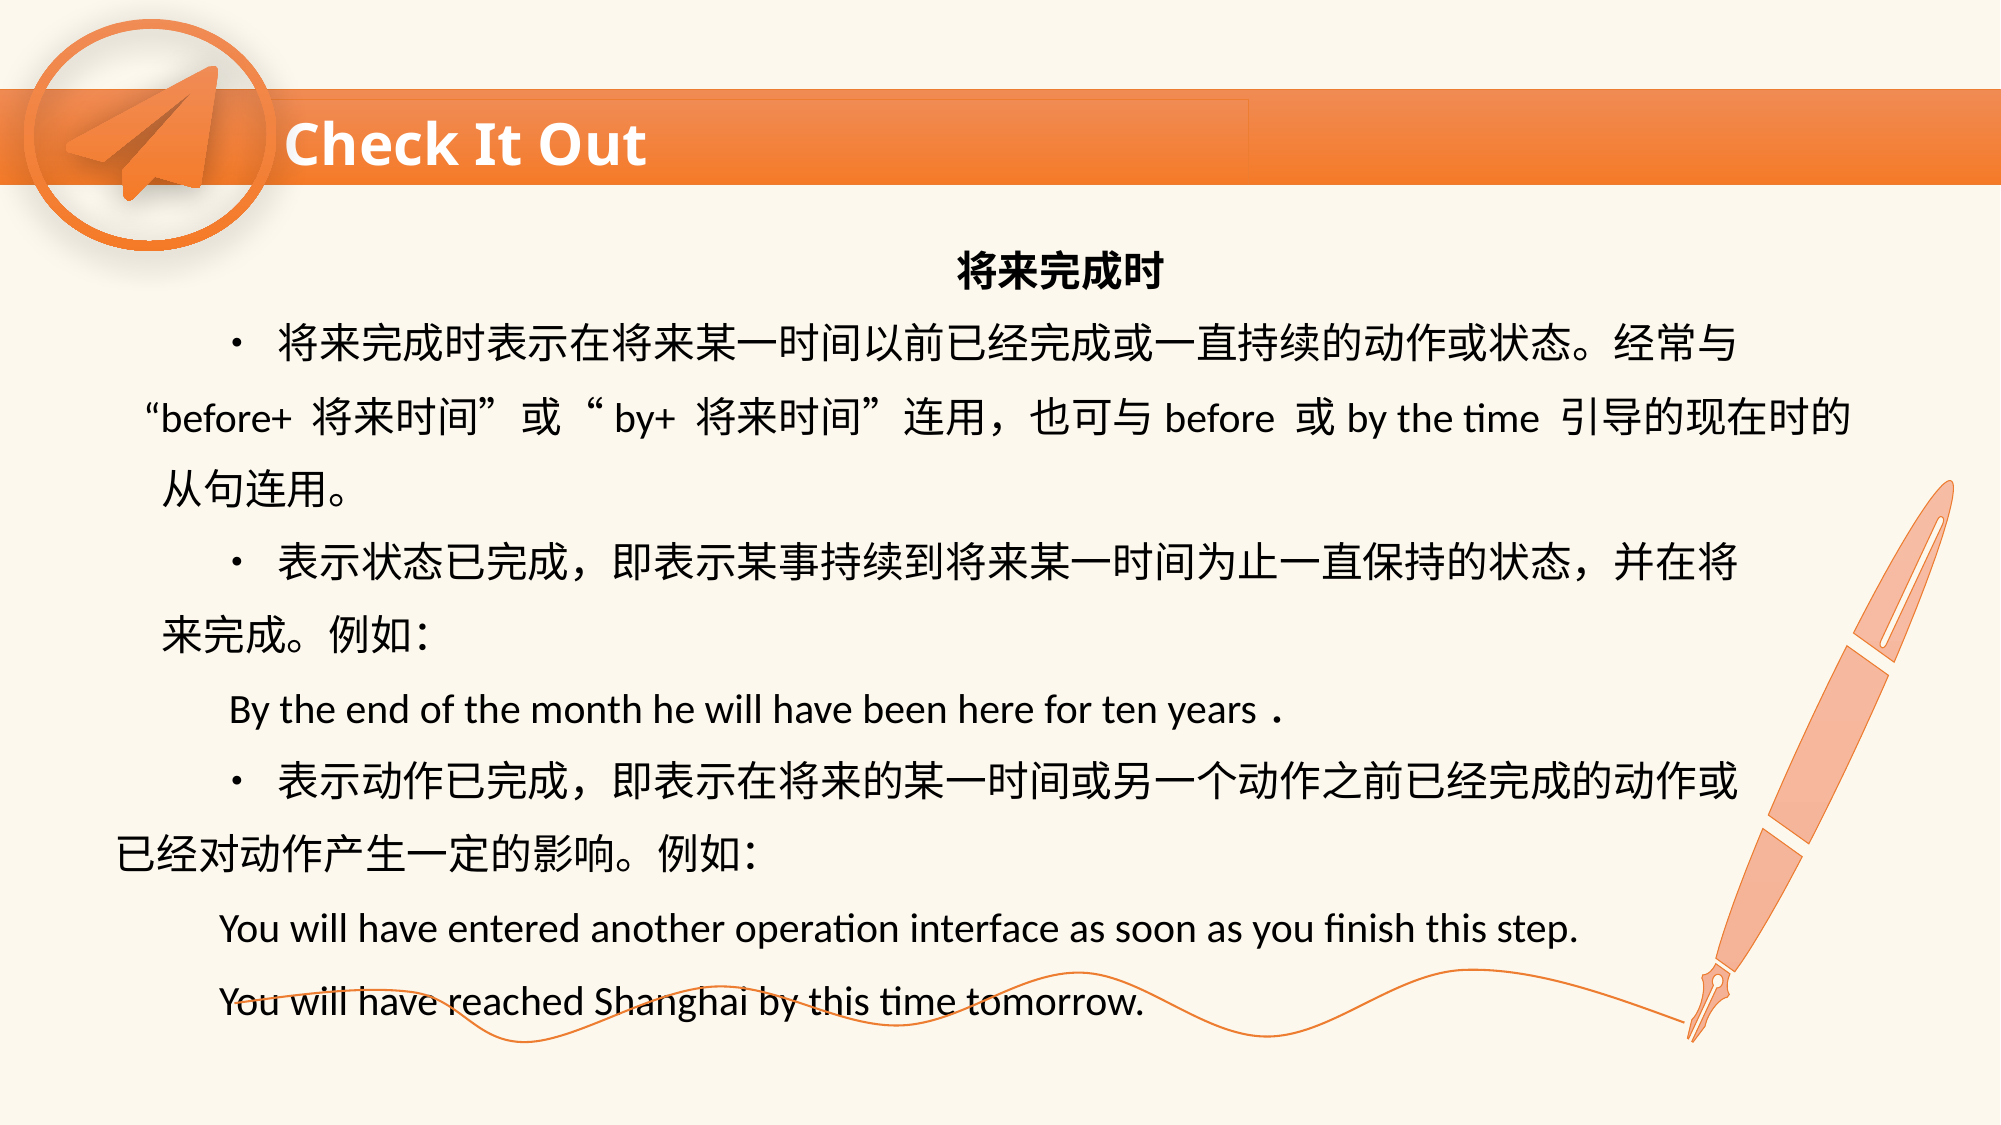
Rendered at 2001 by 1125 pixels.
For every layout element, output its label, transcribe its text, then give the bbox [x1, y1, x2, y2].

list 将来完成时 • 将来完成时表示在将来某一时间以前已经完成或一直持续的动作或状态。经常与 “before+ 将来时间”或“by+ 将来时间”连用，也可与before 或by the time 引导的现在时的 从句连用。 • 表示状态已完成，即表示某事持续到将来某一时间为止一直保持的状态，并在将 来完成。例如： By the end of the month he will have been here for ten years． • 表示动作已完成，即表示在将来的某一时间或另一个动作之前已经完成的动作或 已经对动作产生一定的影响。例如： You will have entered another operation interface as soon as you finish this step. You will have reached Shanghai by this time tomorrow. [99, 251, 2000, 1125]
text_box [0, 18, 2000, 251]
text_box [234, 480, 1954, 1043]
